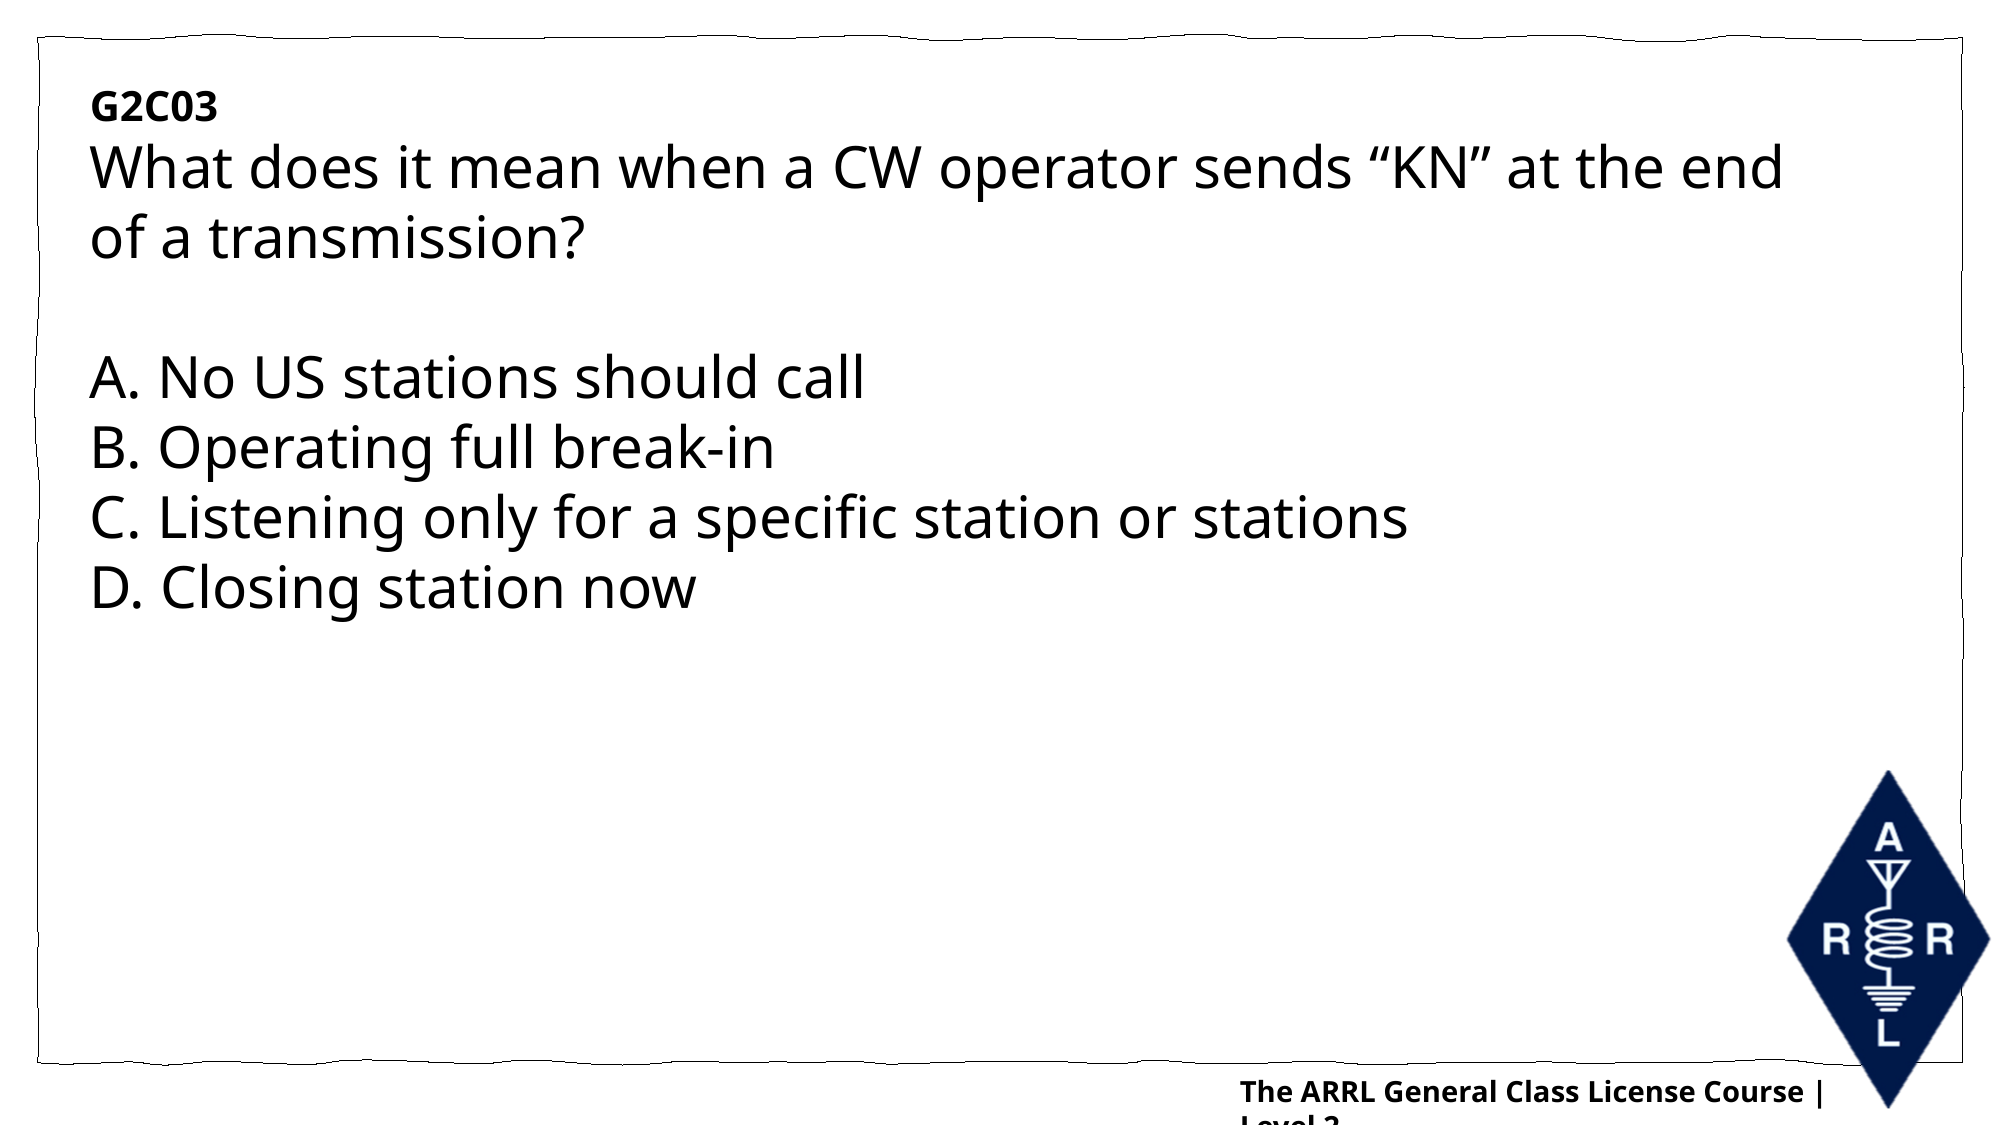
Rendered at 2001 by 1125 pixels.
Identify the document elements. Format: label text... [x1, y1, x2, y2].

text_box G2C03 What does it mean when a CW operator sends “KN” at the end of a transmission? A. No US stations should call B. Operating full break-in C. Listening only for a specific station or stations D. Closing station now [75, 72, 1850, 628]
picture [1773, 752, 1999, 1125]
